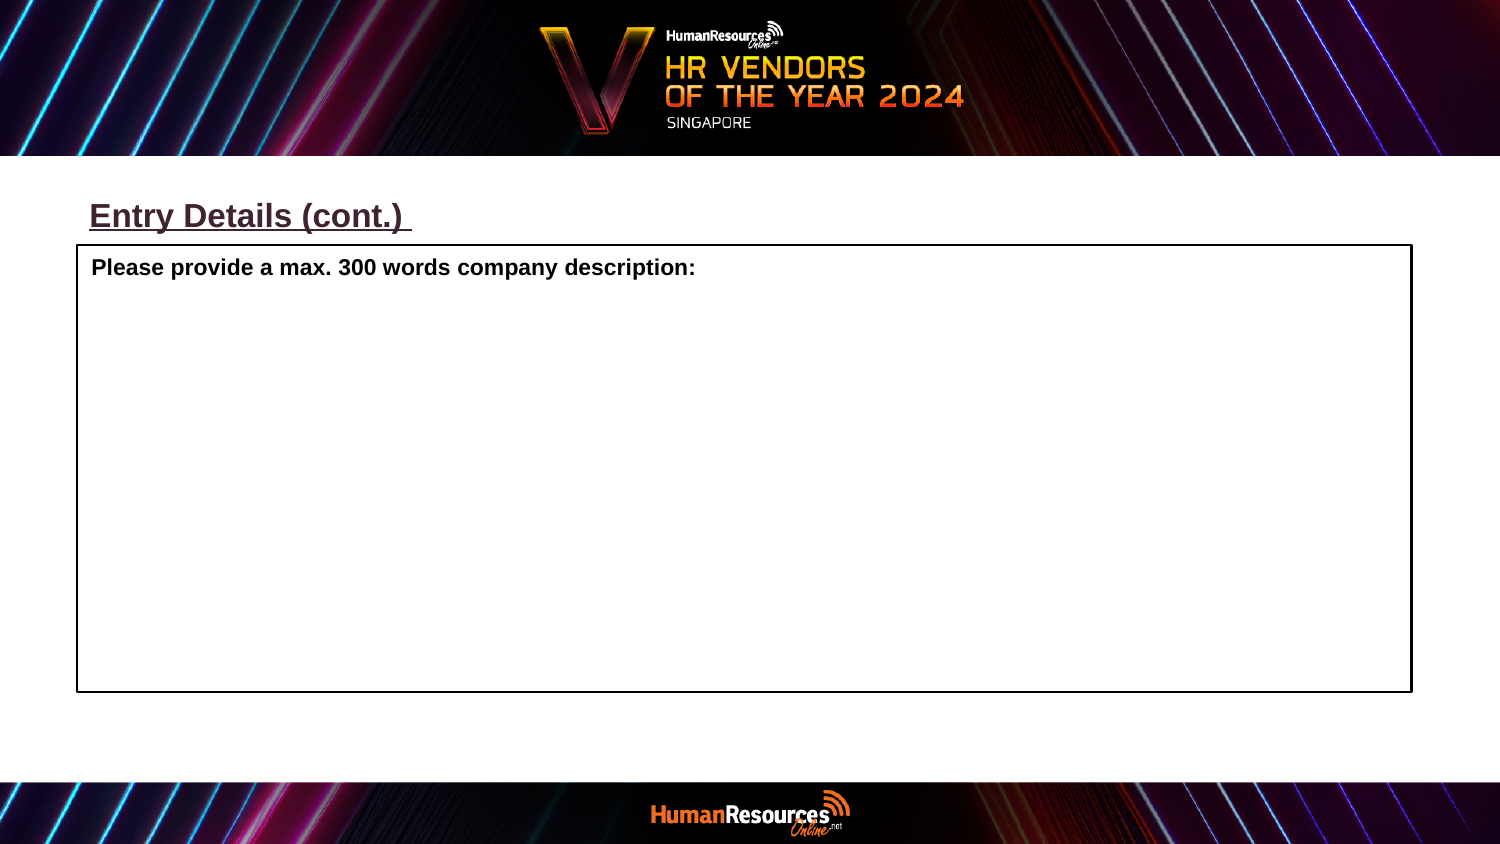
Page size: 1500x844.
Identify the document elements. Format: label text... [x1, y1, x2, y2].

picture [0, 0, 1500, 844]
text_box Please provide a max. 300 words company description: [76, 244, 1412, 692]
text_box Entry Details (cont.) [74, 186, 875, 242]
